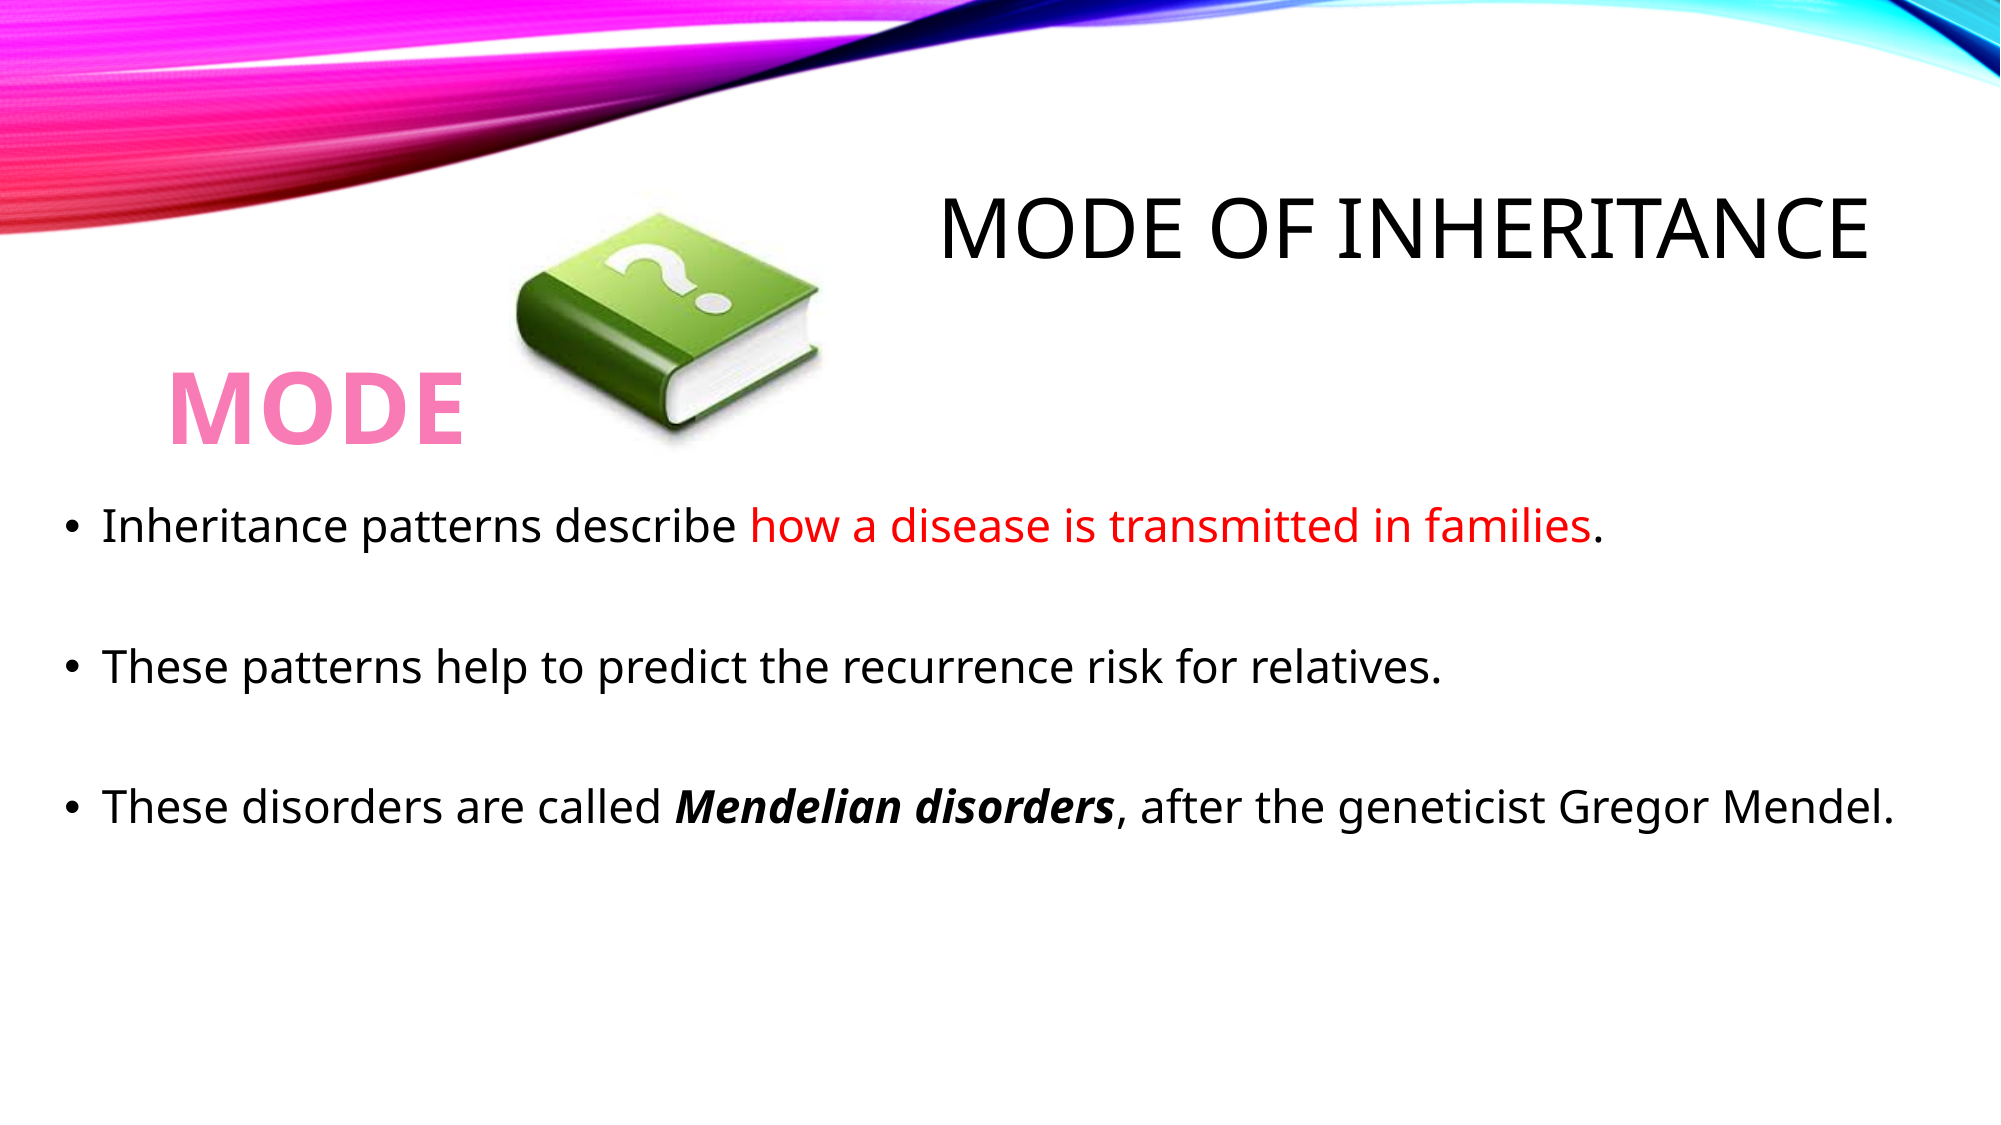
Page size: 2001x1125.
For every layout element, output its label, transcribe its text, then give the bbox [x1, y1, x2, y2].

picture [1890, 0, 2000, 75]
text_box MODE [18, 337, 509, 473]
picture [1910, 0, 2000, 45]
list Inheritance patterns describe how a disease is transmitted in families. These patterns help to predict the recurrence risk for relatives. These disorders are called Mendelian disorders, after the geneticist Gregor Mendel. [49, 495, 1971, 1021]
title Mode of inheritance [474, 125, 1888, 338]
picture [509, 165, 829, 485]
picture [0, 0, 2000, 237]
